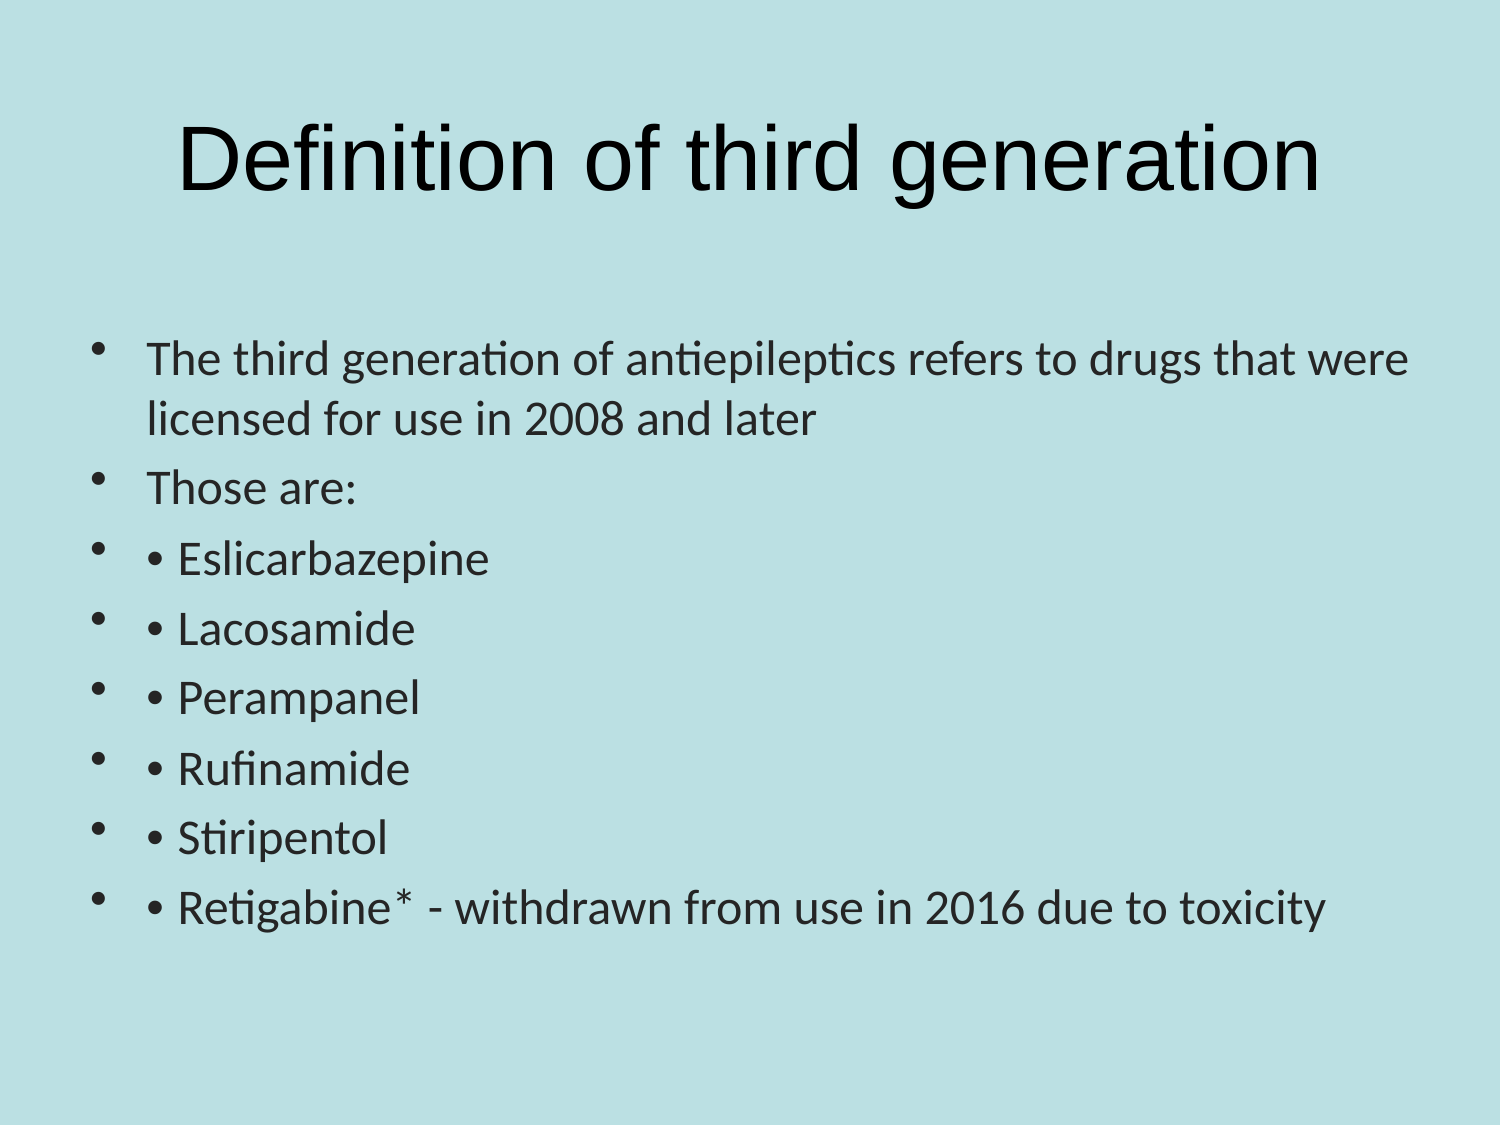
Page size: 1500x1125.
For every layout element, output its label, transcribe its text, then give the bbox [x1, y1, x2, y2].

list The third generation of antiepileptics refers to drugs that were licensed for use in 2008 and later Those are: • Eslicarbazepine • Lacosamide • Perampanel • Rufinamide • Stiripentol • Retigabine* - withdrawn from use in 2016 due to toxicity [75, 262, 1425, 1080]
title Definition of third generation [75, 45, 1425, 262]
